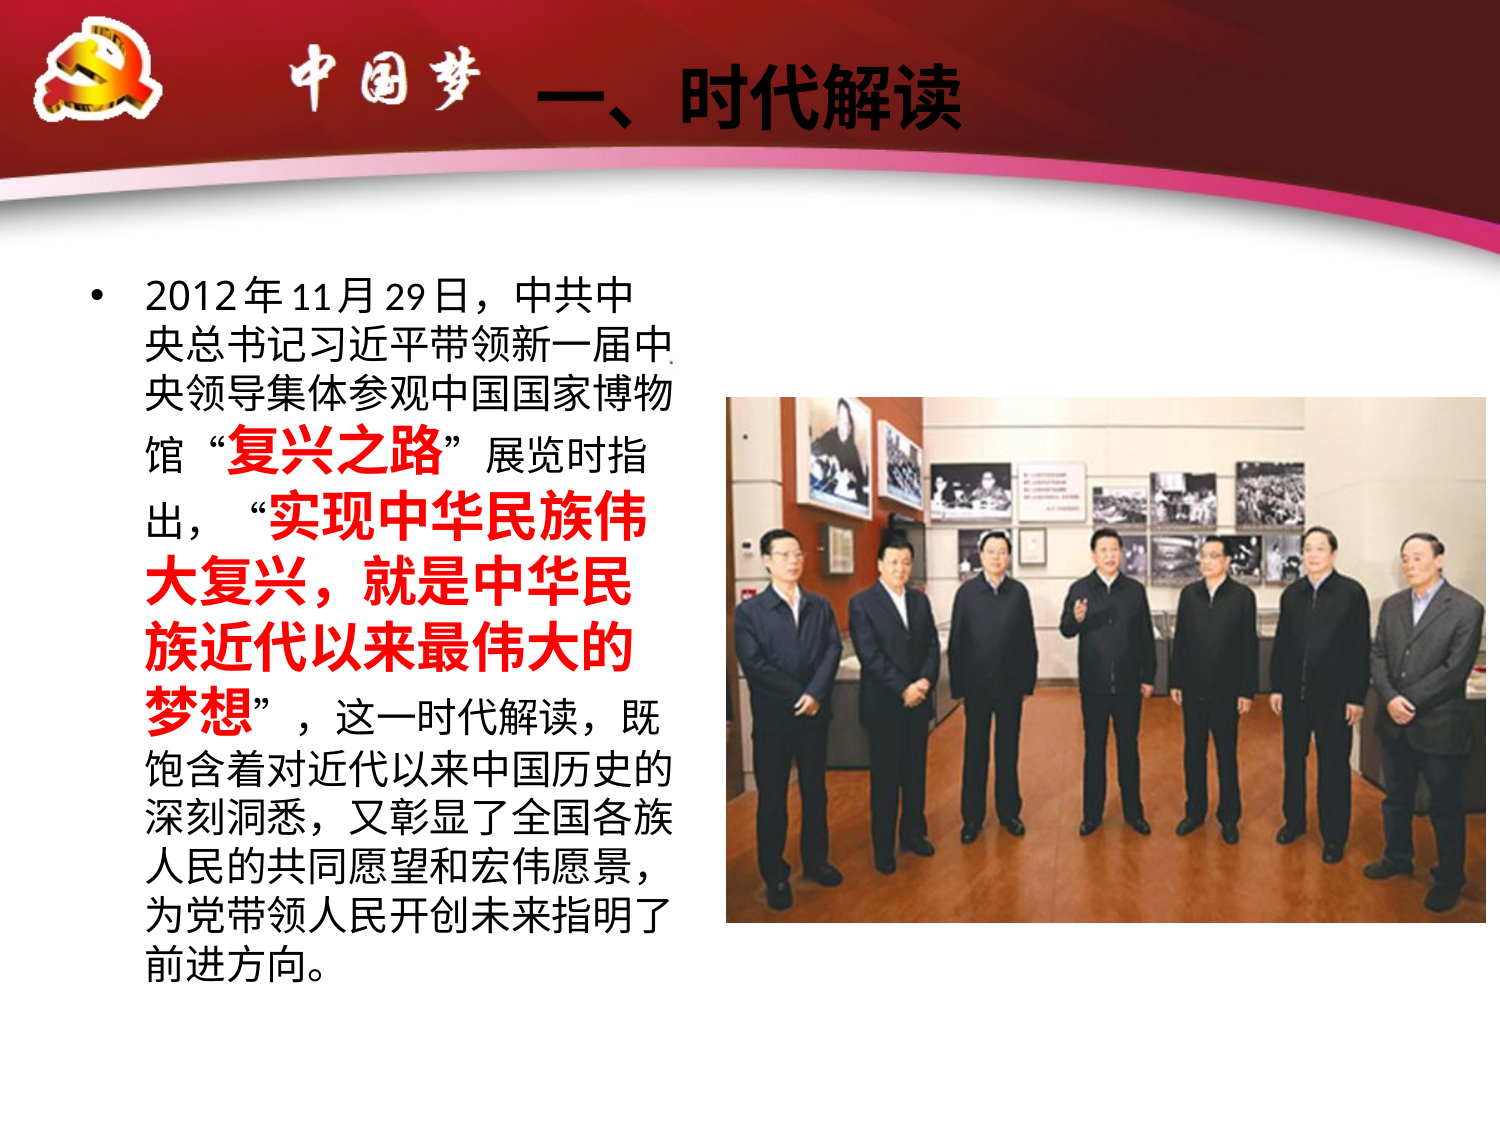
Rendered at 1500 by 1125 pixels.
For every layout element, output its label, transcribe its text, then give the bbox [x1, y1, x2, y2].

list 2012年11月29日，中共中央总书记习近平带领新一届中央领导集体参观中国国家博物馆“复兴之路”展览时指出，“实现中华民族伟大复兴，就是中华民族近代以来最伟大的梦想”，这一时代解读，既饱含着对近代以来中国历史的深刻洞悉，又彰显了全国各族人民的共同愿望和宏伟愿景，为党带领人民开创未来指明了前进方向。 [75, 262, 691, 1005]
picture [0, 0, 1500, 1125]
title 一、时代解读 [75, 45, 1425, 233]
